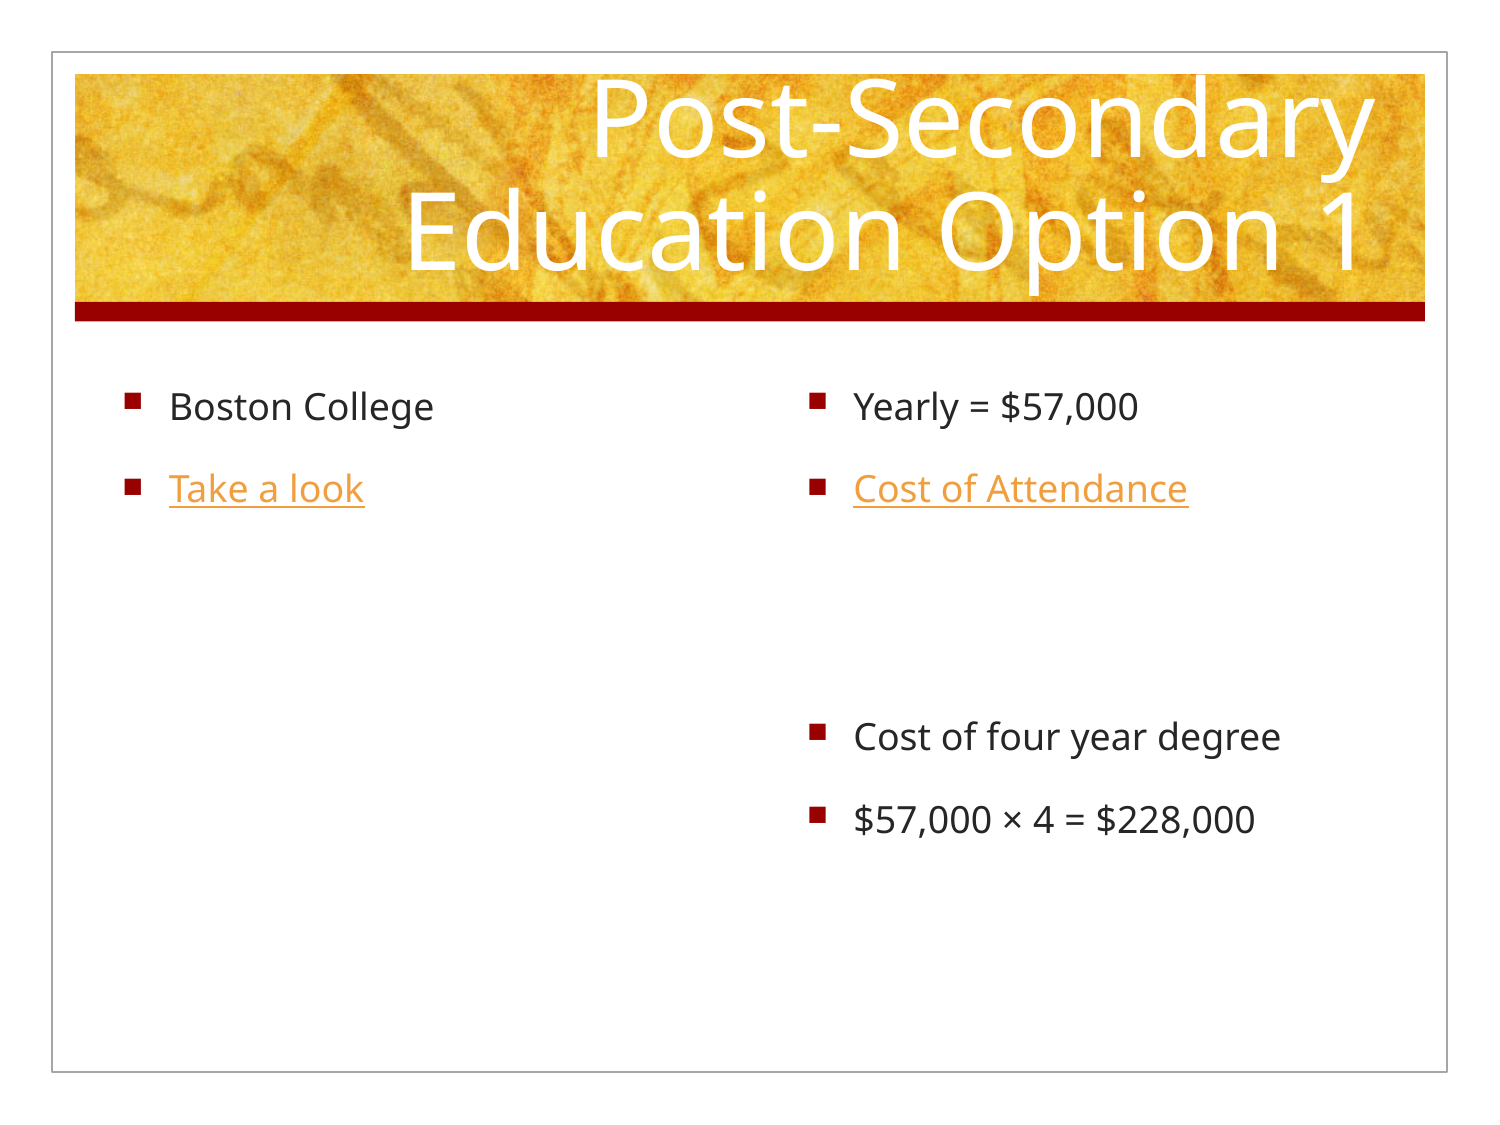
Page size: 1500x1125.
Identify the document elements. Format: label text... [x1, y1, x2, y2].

picture [75, 74, 1425, 301]
list Yearly = $57,000 Cost of Attendance [791, 375, 1392, 675]
list Cost of four year degree $57,000 × 4 = $228,000 [791, 705, 1392, 1006]
title Post-Secondary Education Option 1 [108, 74, 1392, 292]
list Boston College Take a look [107, 375, 708, 1005]
